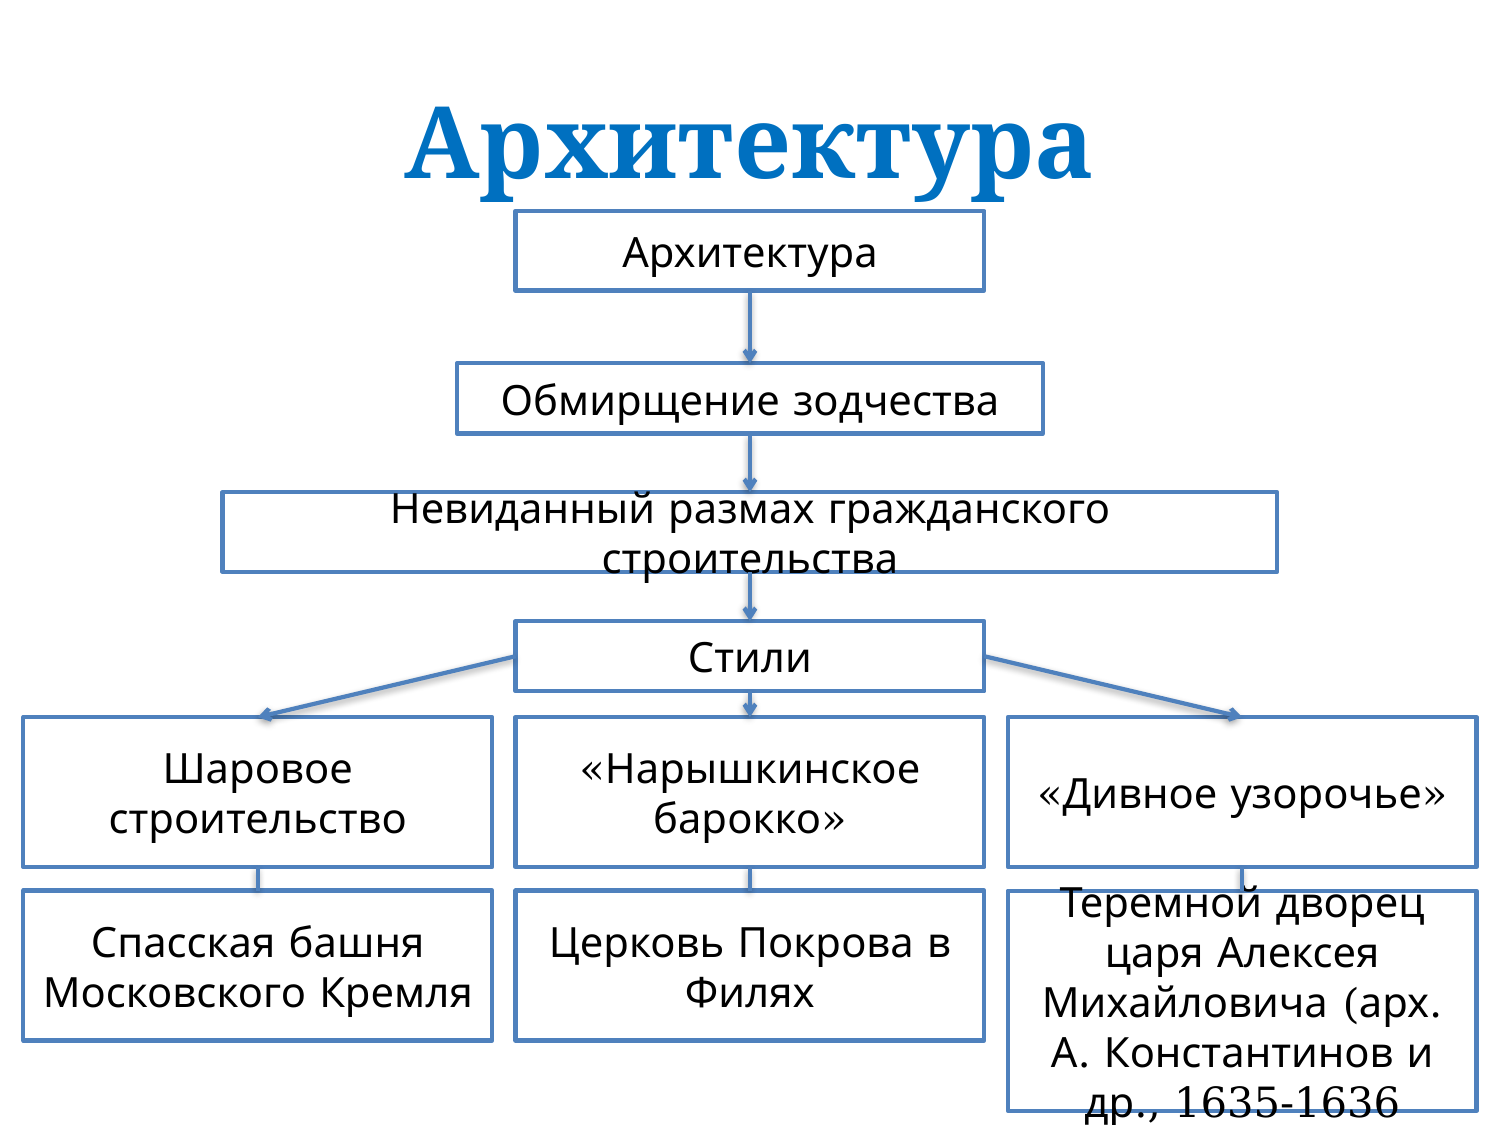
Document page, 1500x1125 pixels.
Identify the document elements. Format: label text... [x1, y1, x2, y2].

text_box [257, 655, 516, 718]
text_box Стили [513, 619, 986, 693]
title Архитектура [75, 45, 1425, 233]
text_box Шаровое строительство [21, 715, 494, 869]
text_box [984, 655, 1243, 718]
text_box «Дивное узорочье» [1006, 715, 1479, 869]
text_box Обмирщение зодчества [455, 361, 1045, 436]
text_box Церковь Покрова в Филях [513, 888, 986, 1043]
text_box Невиданный размах гражданского строительства [220, 490, 1279, 574]
text_box «Нарышкинское барокко» [513, 715, 986, 869]
text_box Спасская башня Московского Кремля [21, 888, 494, 1043]
text_box Архитектура [513, 209, 986, 293]
text_box Теремной дворец царя Алексея Михайловича (арх. А. Константинов и др., 1635-1636 [1006, 889, 1479, 1113]
